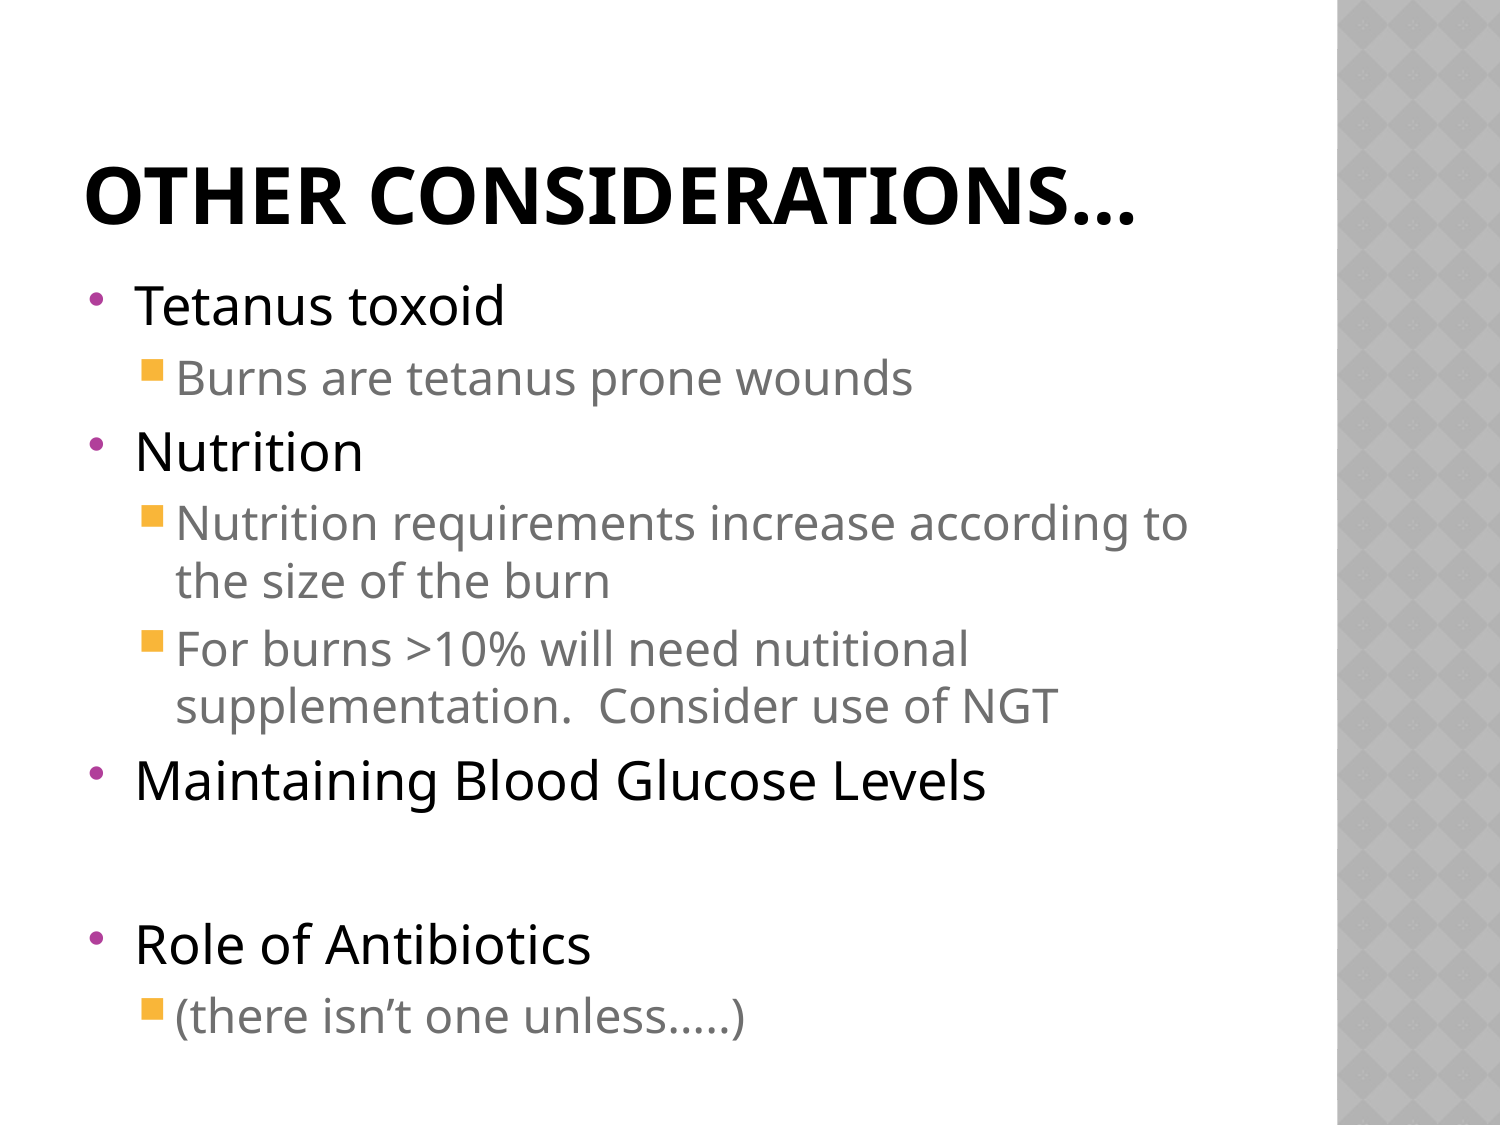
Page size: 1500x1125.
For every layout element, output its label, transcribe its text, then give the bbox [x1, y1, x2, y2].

list Tetanus toxoid Burns are tetanus prone wounds Nutrition Nutrition requirements increase according to the size of the burn For burns >10% will need nutitional supplementation. Consider use of NGT Maintaining Blood Glucose Levels Role of Antibiotics (there isn’t one unless…..) [75, 264, 1263, 1059]
title Other considerations… [75, 52, 1263, 240]
